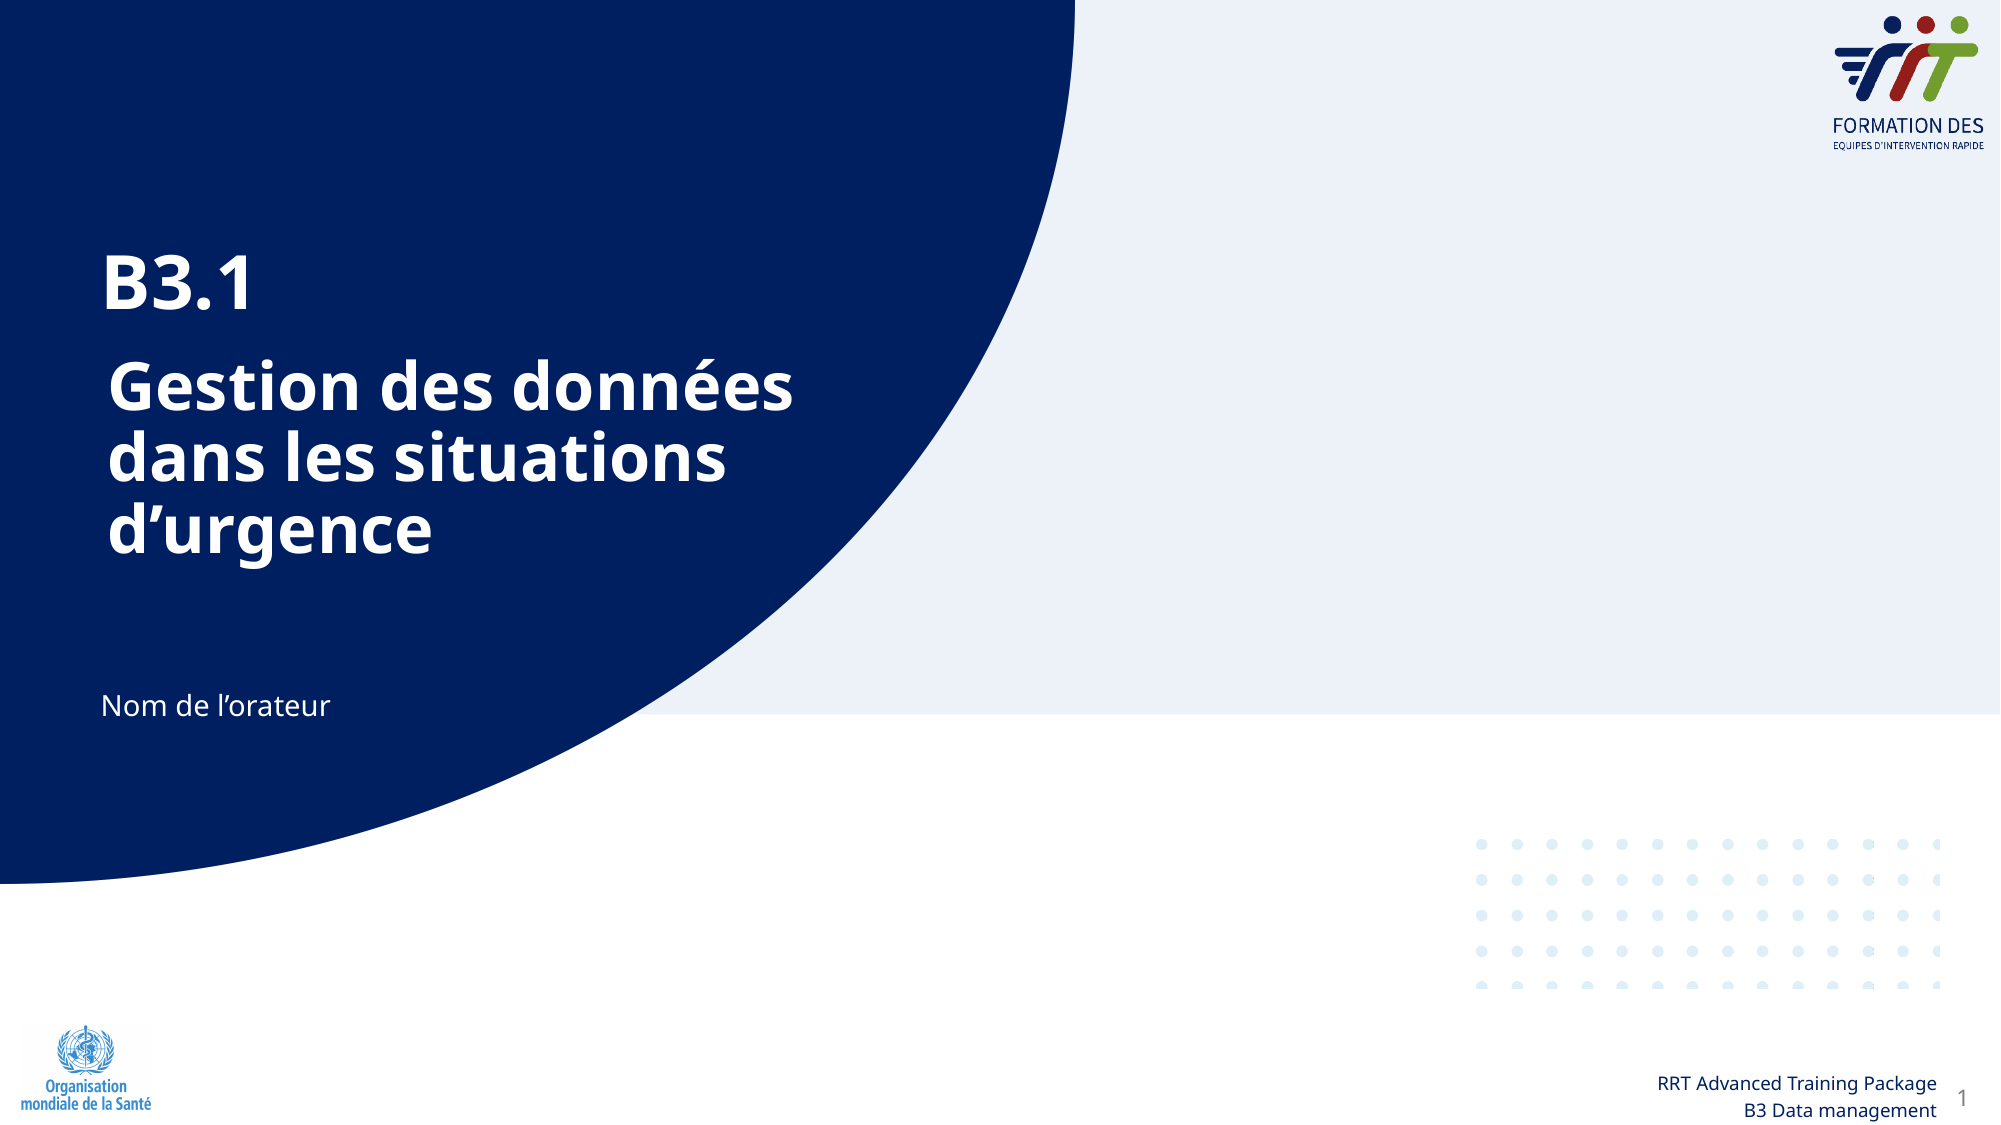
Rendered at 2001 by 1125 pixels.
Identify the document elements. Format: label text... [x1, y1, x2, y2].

title Gestion des données dans les situations d’urgence [99, 333, 837, 606]
picture [1476, 839, 1940, 989]
text_box Nom de l’orateur [93, 680, 476, 730]
picture [1833, 15, 1984, 151]
picture [0, 0, 1075, 884]
text_box B3.1 [93, 227, 1087, 333]
picture [20, 1024, 152, 1111]
